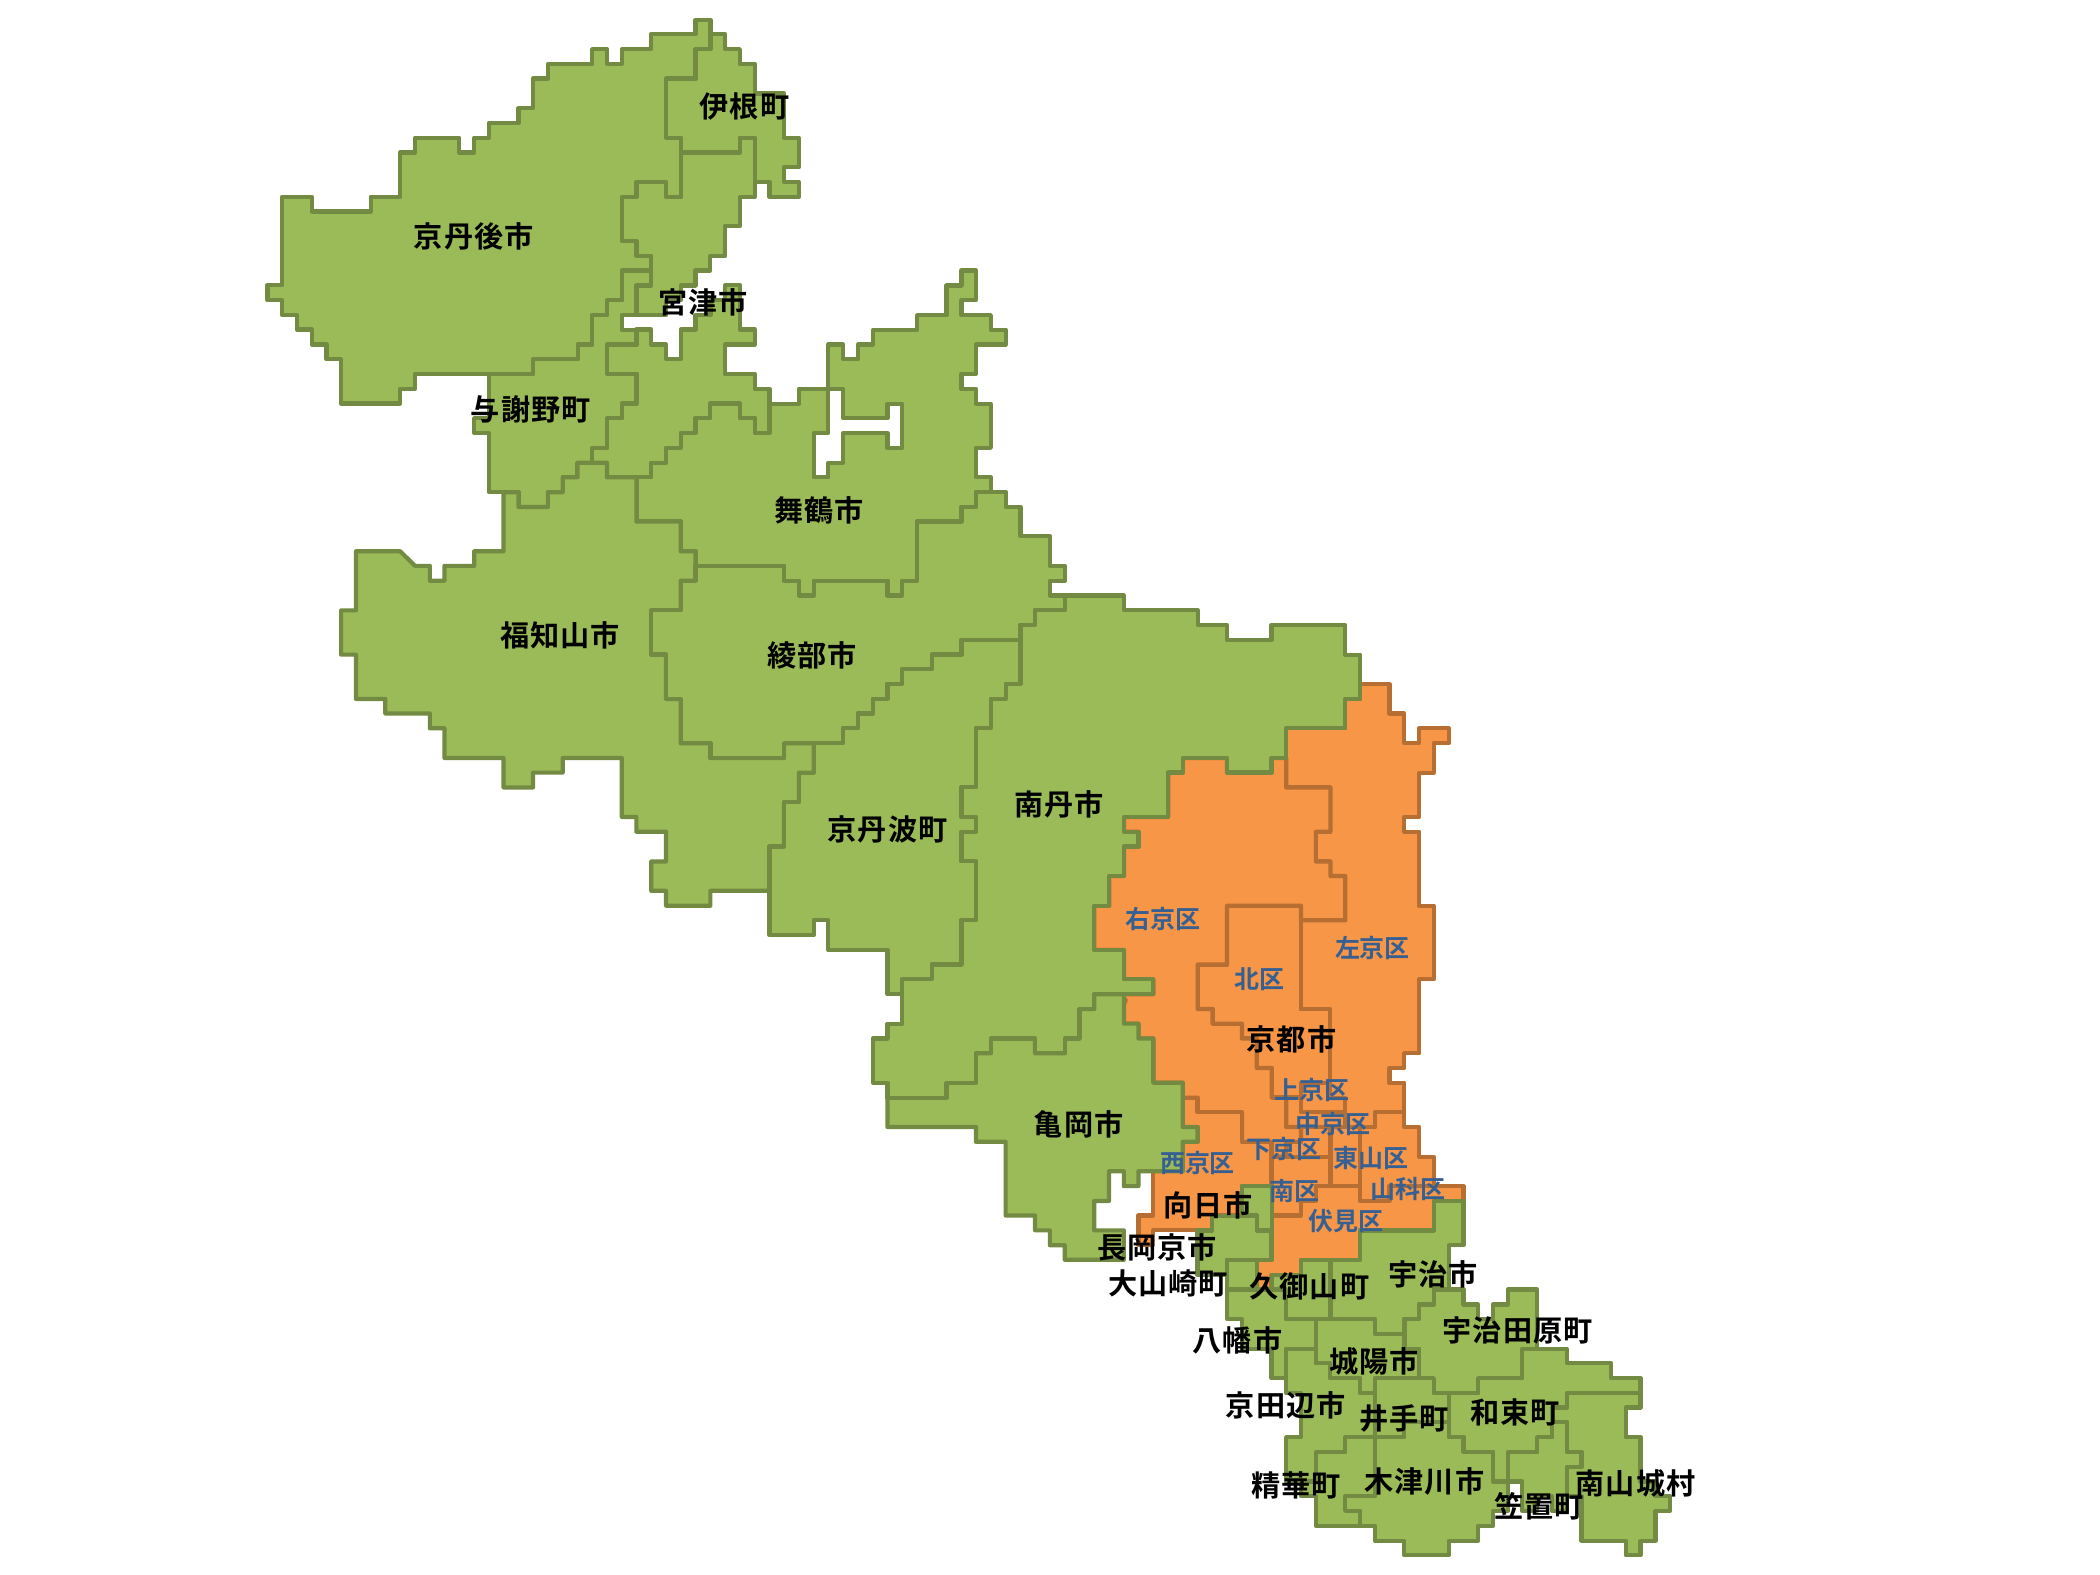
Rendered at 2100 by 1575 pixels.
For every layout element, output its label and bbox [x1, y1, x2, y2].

text_box [267, 19, 1712, 1556]
